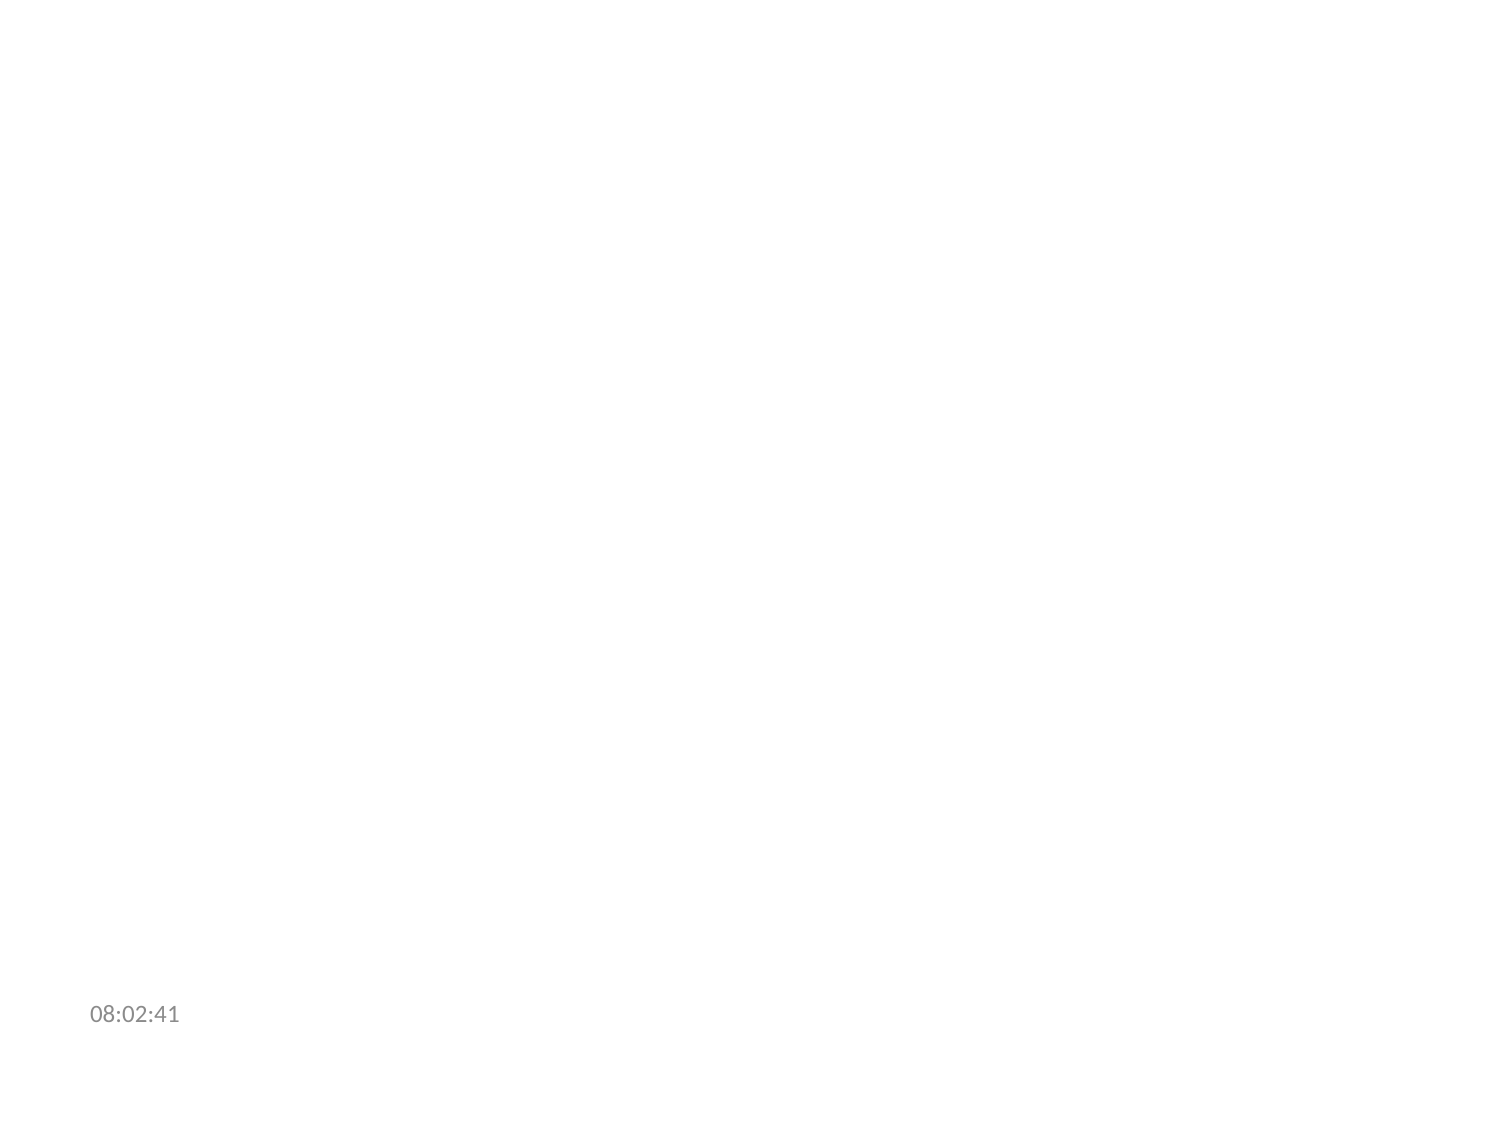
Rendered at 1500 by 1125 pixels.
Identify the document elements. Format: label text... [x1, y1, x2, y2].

text_box 15:35:09 [75, 982, 425, 1043]
